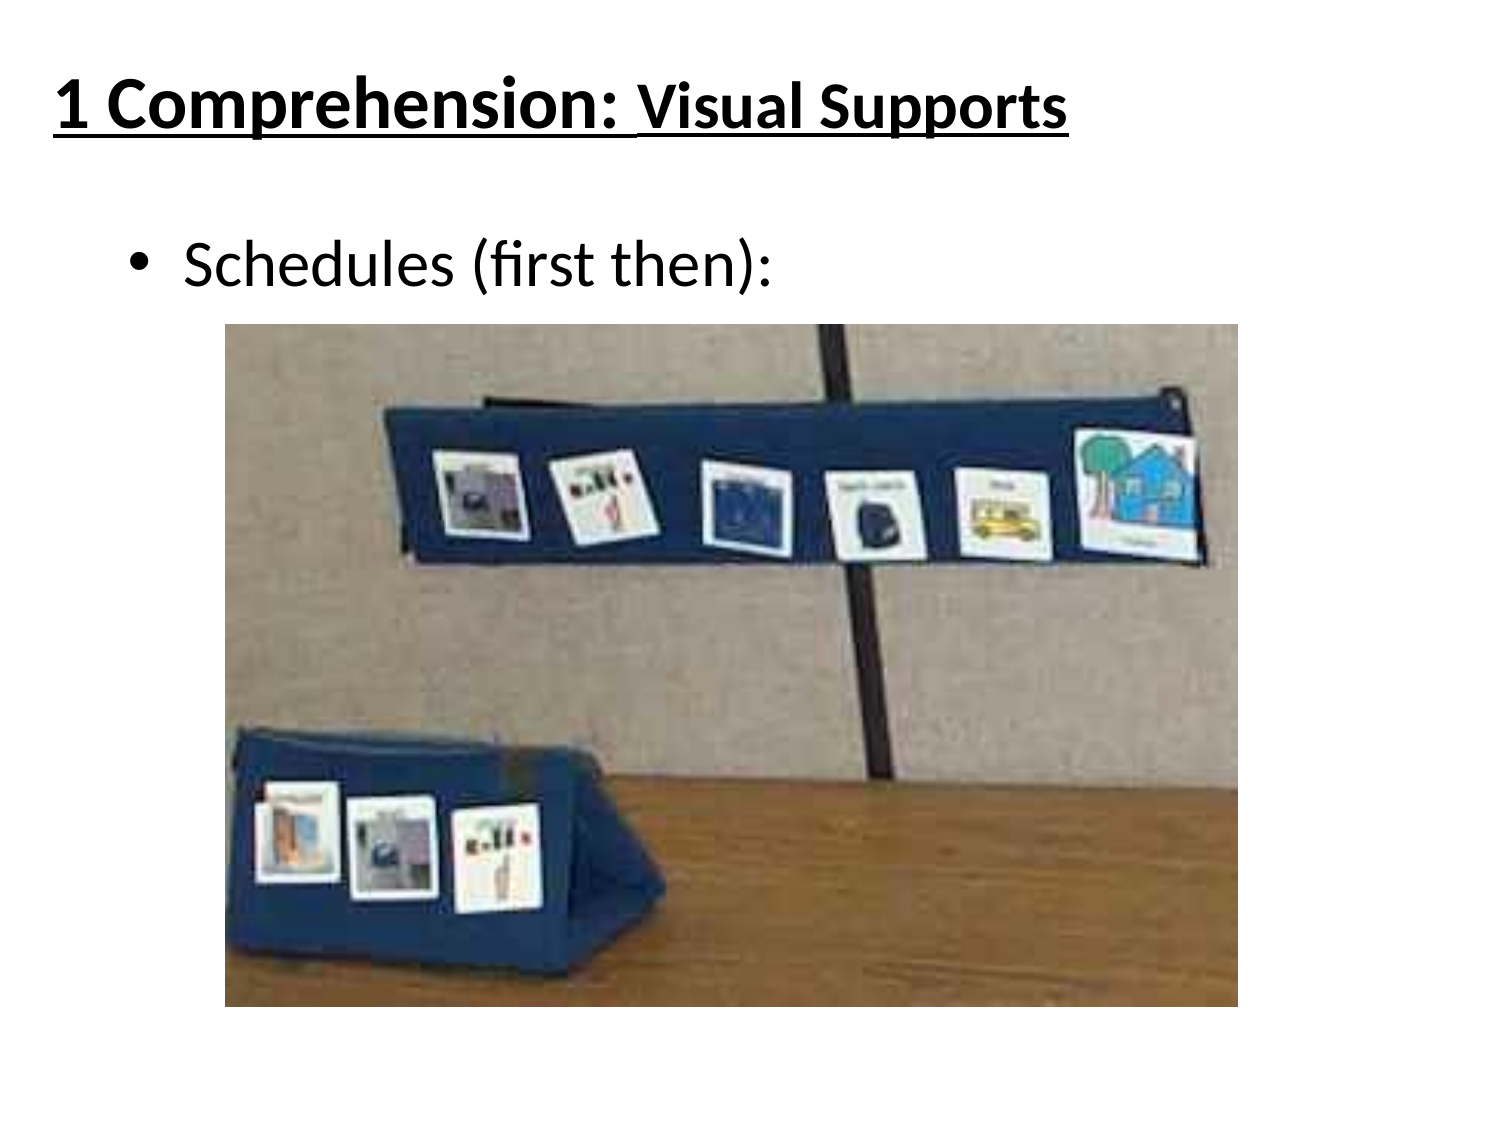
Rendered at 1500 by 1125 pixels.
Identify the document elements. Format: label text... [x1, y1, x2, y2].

list Schedules (first then): [112, 212, 1388, 1000]
title 1 Comprehension: Visual Supports [37, 5, 1313, 193]
picture [224, 324, 1238, 1007]
